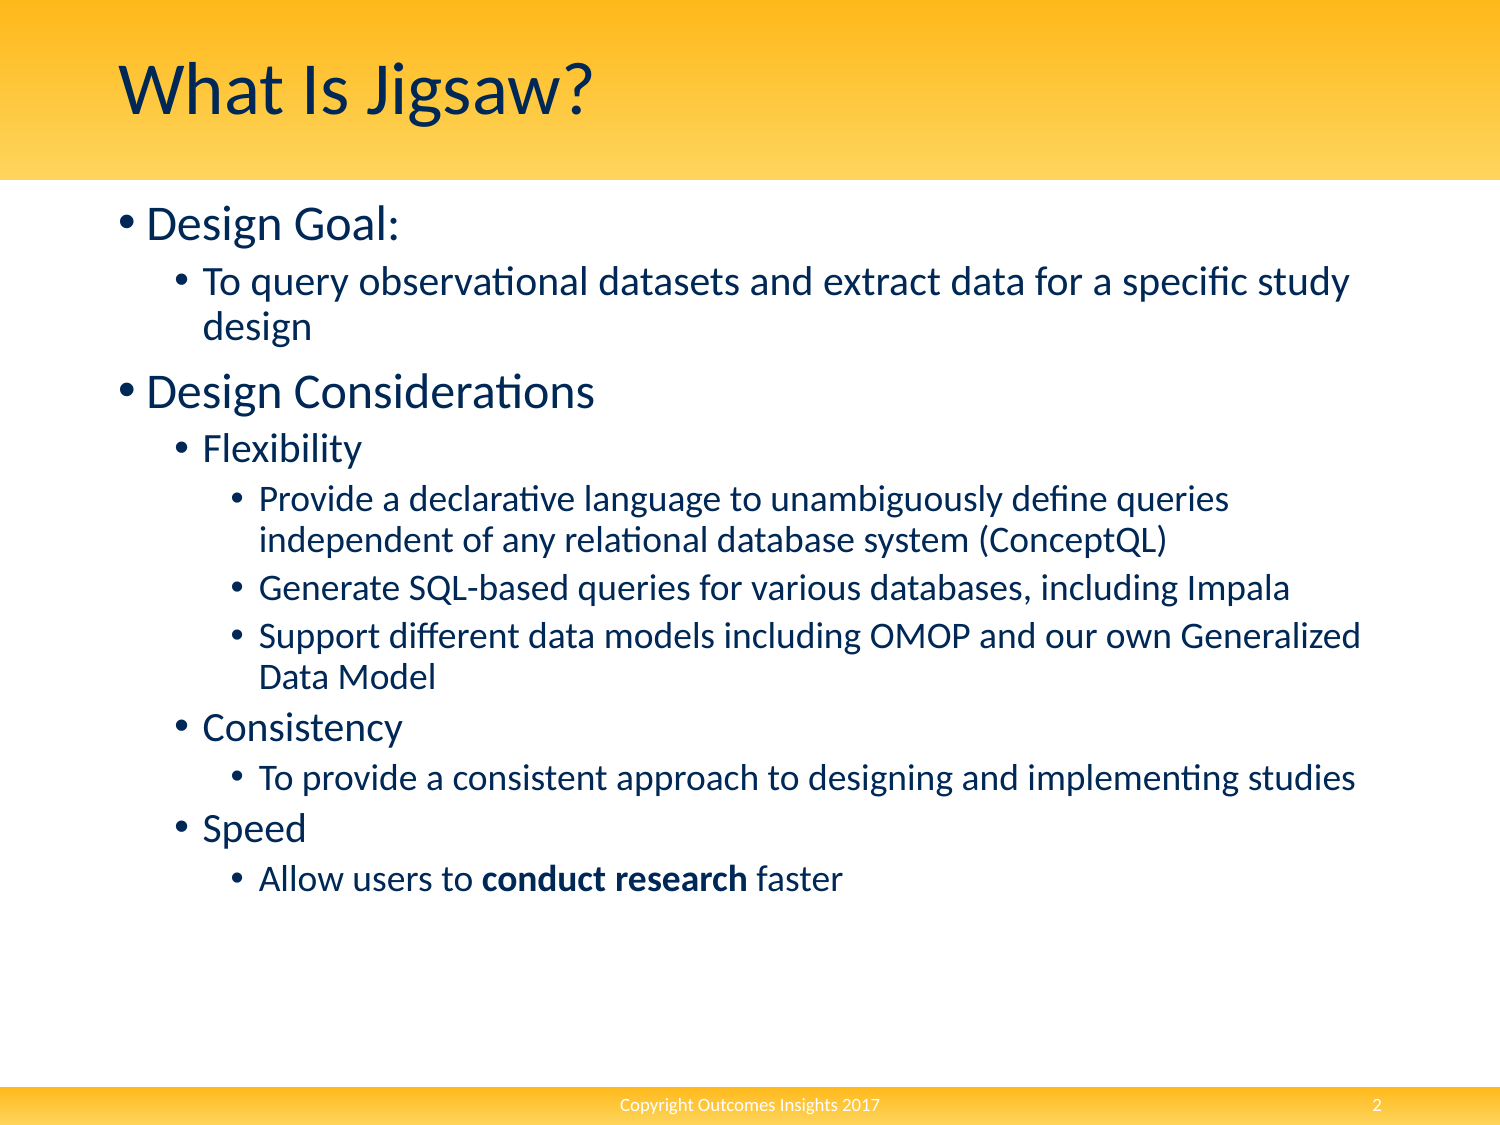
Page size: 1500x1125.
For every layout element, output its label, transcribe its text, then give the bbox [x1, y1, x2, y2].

footer Copyright Outcomes Insights 2017 [496, 1088, 1004, 1120]
title What Is Jigsaw? [103, 10, 1397, 170]
slide_number 2 [1059, 1088, 1397, 1120]
list Design Goal: To query observational datasets and extract data for a specific study design Design Considerations Flexibility Provide a declarative language to unambiguously define queries independent of any relational database system (ConceptQL) Generate SQL-based queries for various databases, including Impala Support different data models including OMOP and our own Generalized Data Model Consistency To provide a consistent approach to designing and implementing studies Speed Allow users to conduct research faster [103, 189, 1397, 1077]
